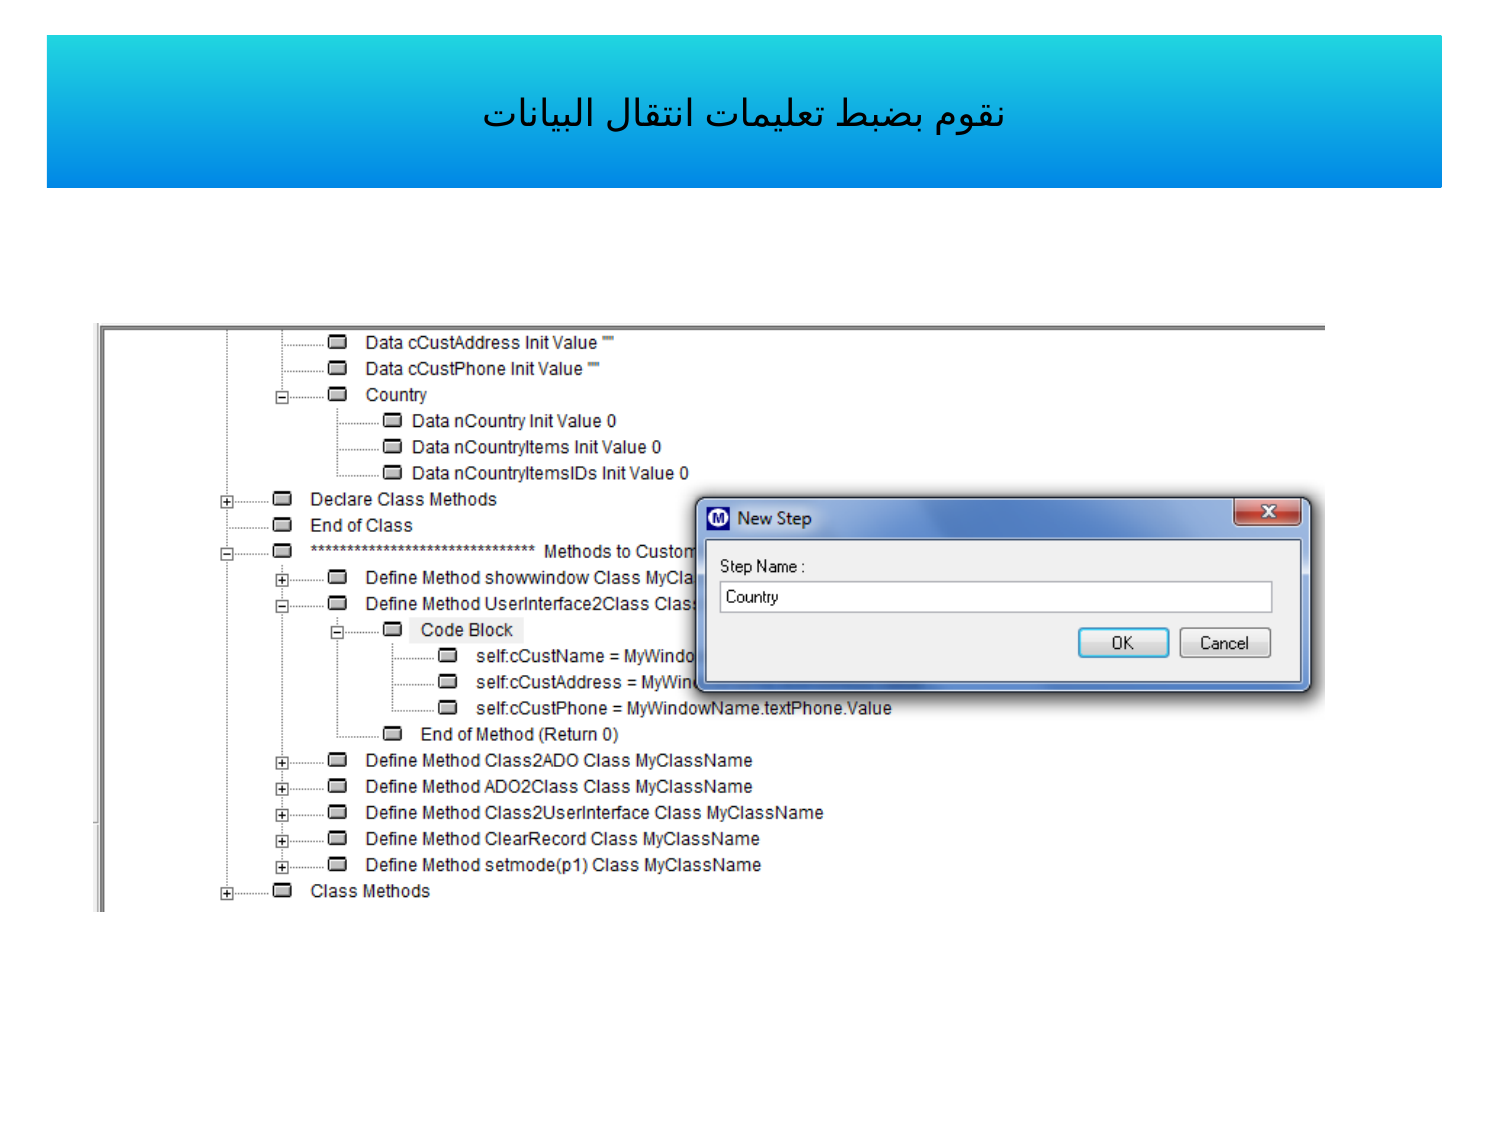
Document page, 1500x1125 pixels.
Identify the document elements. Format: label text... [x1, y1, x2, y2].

title نقوم بضبط تعليمات انتقال البيانات [46, 35, 1442, 188]
picture [93, 323, 1325, 913]
